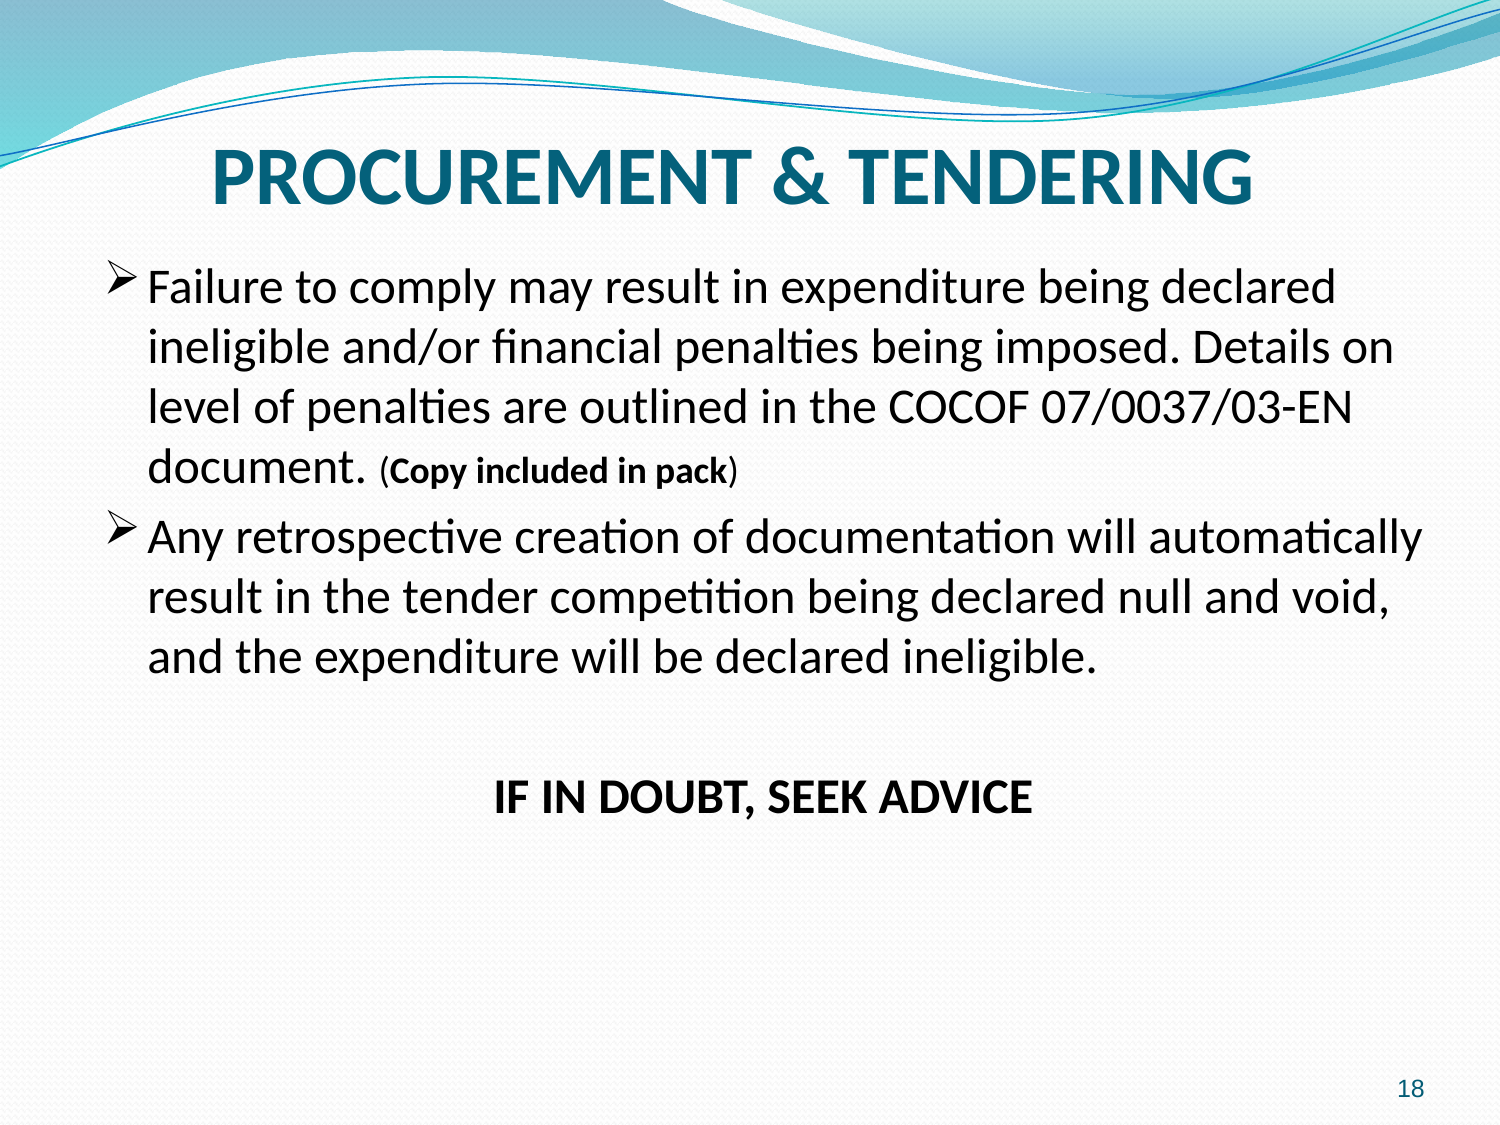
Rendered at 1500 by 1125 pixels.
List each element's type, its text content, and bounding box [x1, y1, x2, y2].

list Failure to comply may result in expenditure being declared ineligible and/or financial penalties being imposed. Details on level of penalties are outlined in the COCOF 07/0037/03-EN document. (Copy included in pack) Any retrospective creation of documentation will automatically result in the tender competition being declared null and void, and the expenditure will be declared ineligible. IF IN DOUBT, SEEK ADVICE [88, 245, 1439, 941]
slide_number 18 [1299, 1042, 1425, 1103]
title PROCUREMENT & TENDERING [58, 116, 1409, 222]
